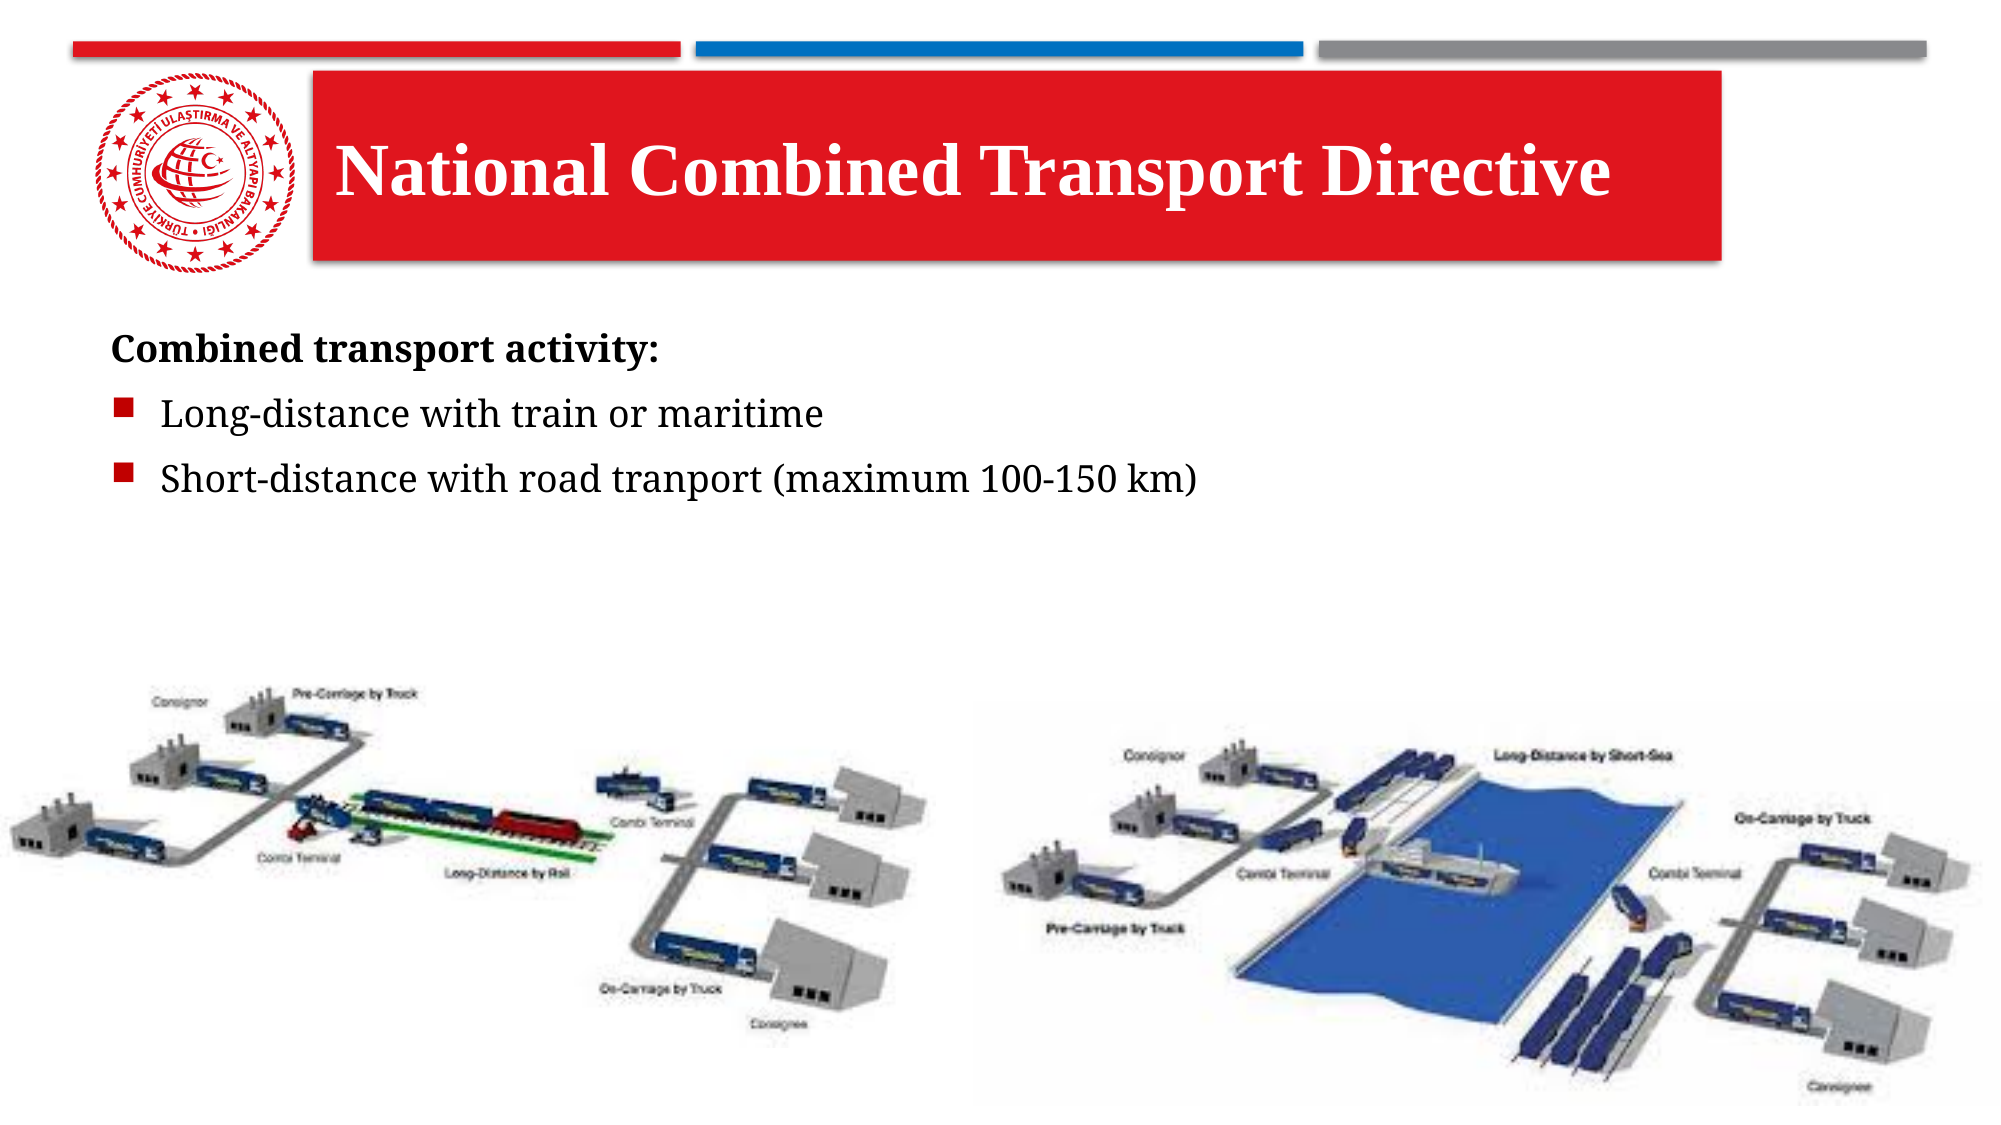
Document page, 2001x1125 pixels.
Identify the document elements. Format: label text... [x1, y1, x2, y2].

list Combined transport activity: Long-distance with train or maritime Short-distance with road tranport (maximum 100-150 km) [95, 317, 1905, 921]
picture [0, 665, 937, 1048]
picture [973, 700, 2000, 1107]
picture [95, 73, 295, 273]
title National Combined Transport Directive [319, 77, 1706, 253]
